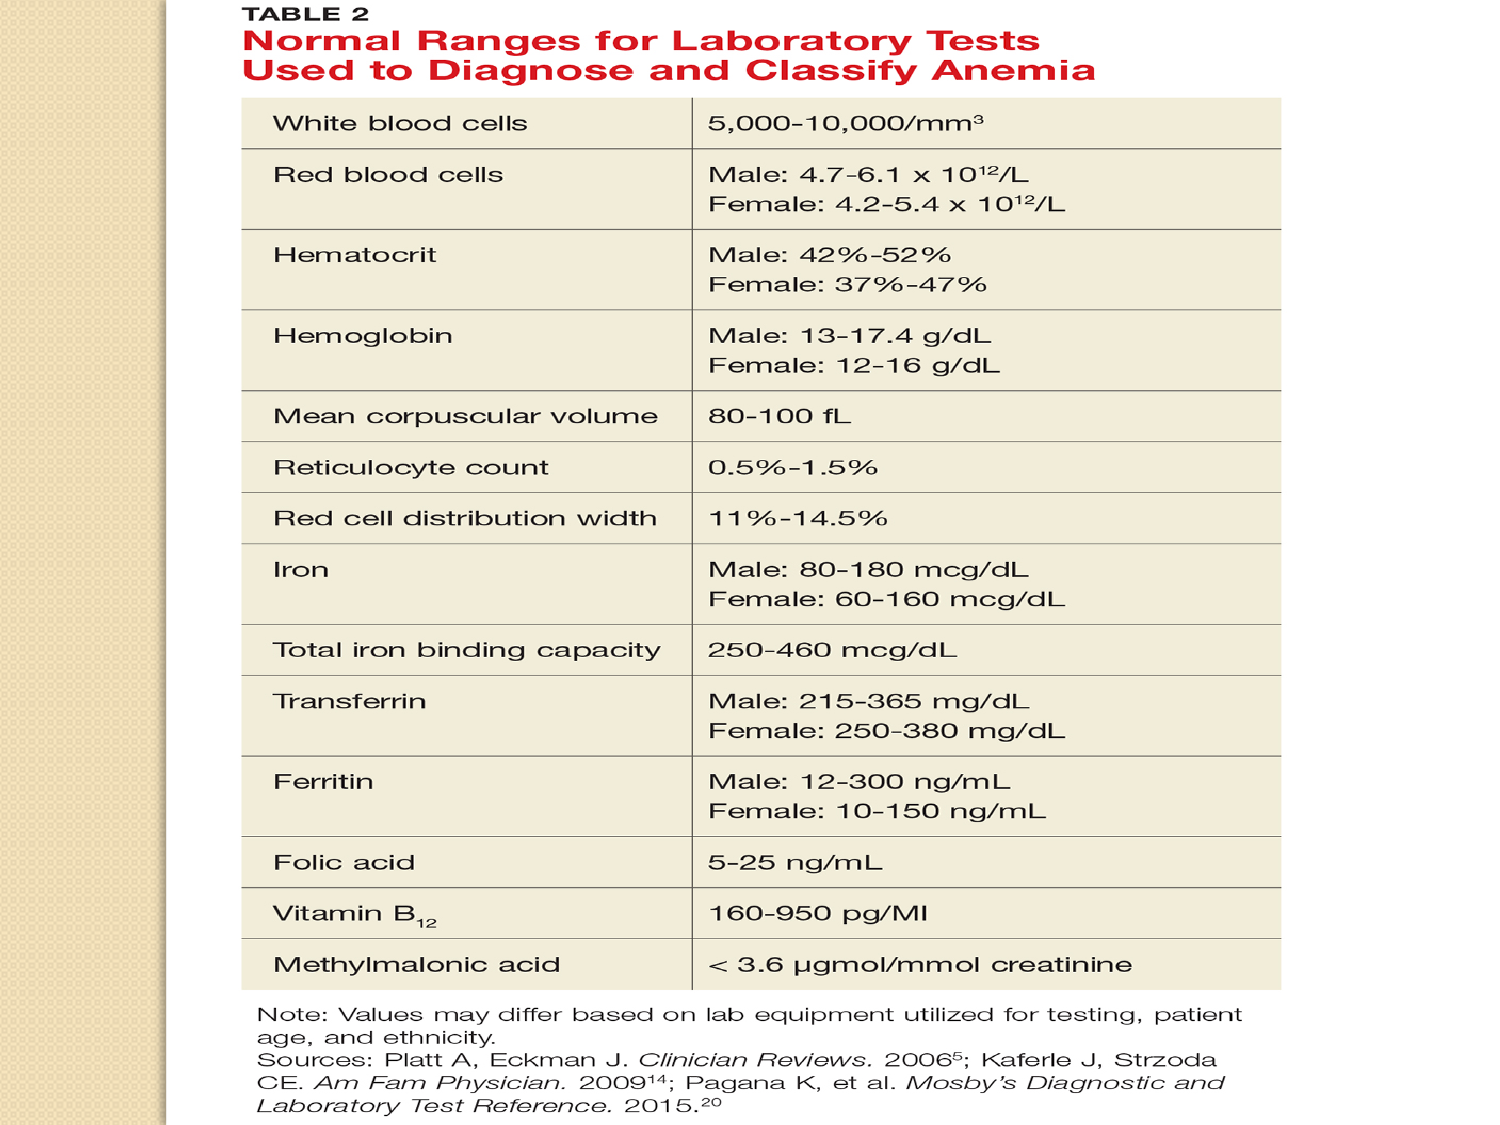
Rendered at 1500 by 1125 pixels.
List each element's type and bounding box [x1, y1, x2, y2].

picture [229, 0, 1296, 1125]
